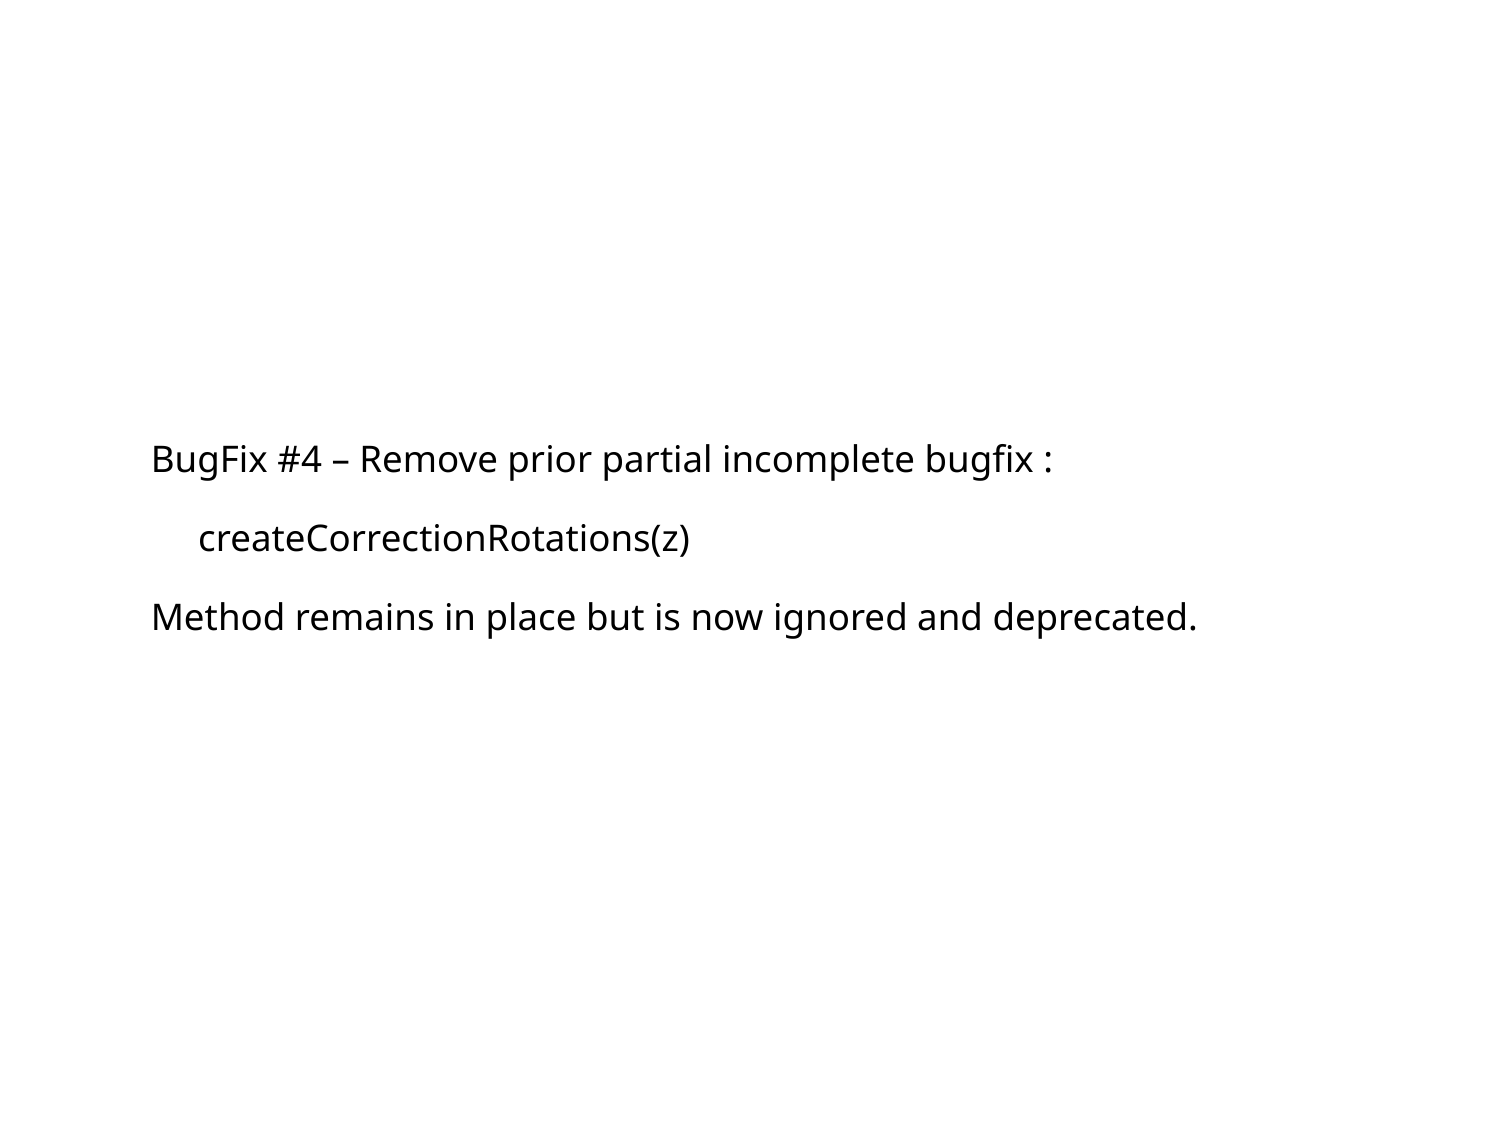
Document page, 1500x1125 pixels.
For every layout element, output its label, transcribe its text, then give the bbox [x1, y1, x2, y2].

title BugFix #4 – Remove prior partial incomplete bugfix : createCorrectionRotations(z) Method remains in place but is now ignored and deprecated. [135, 430, 1430, 649]
